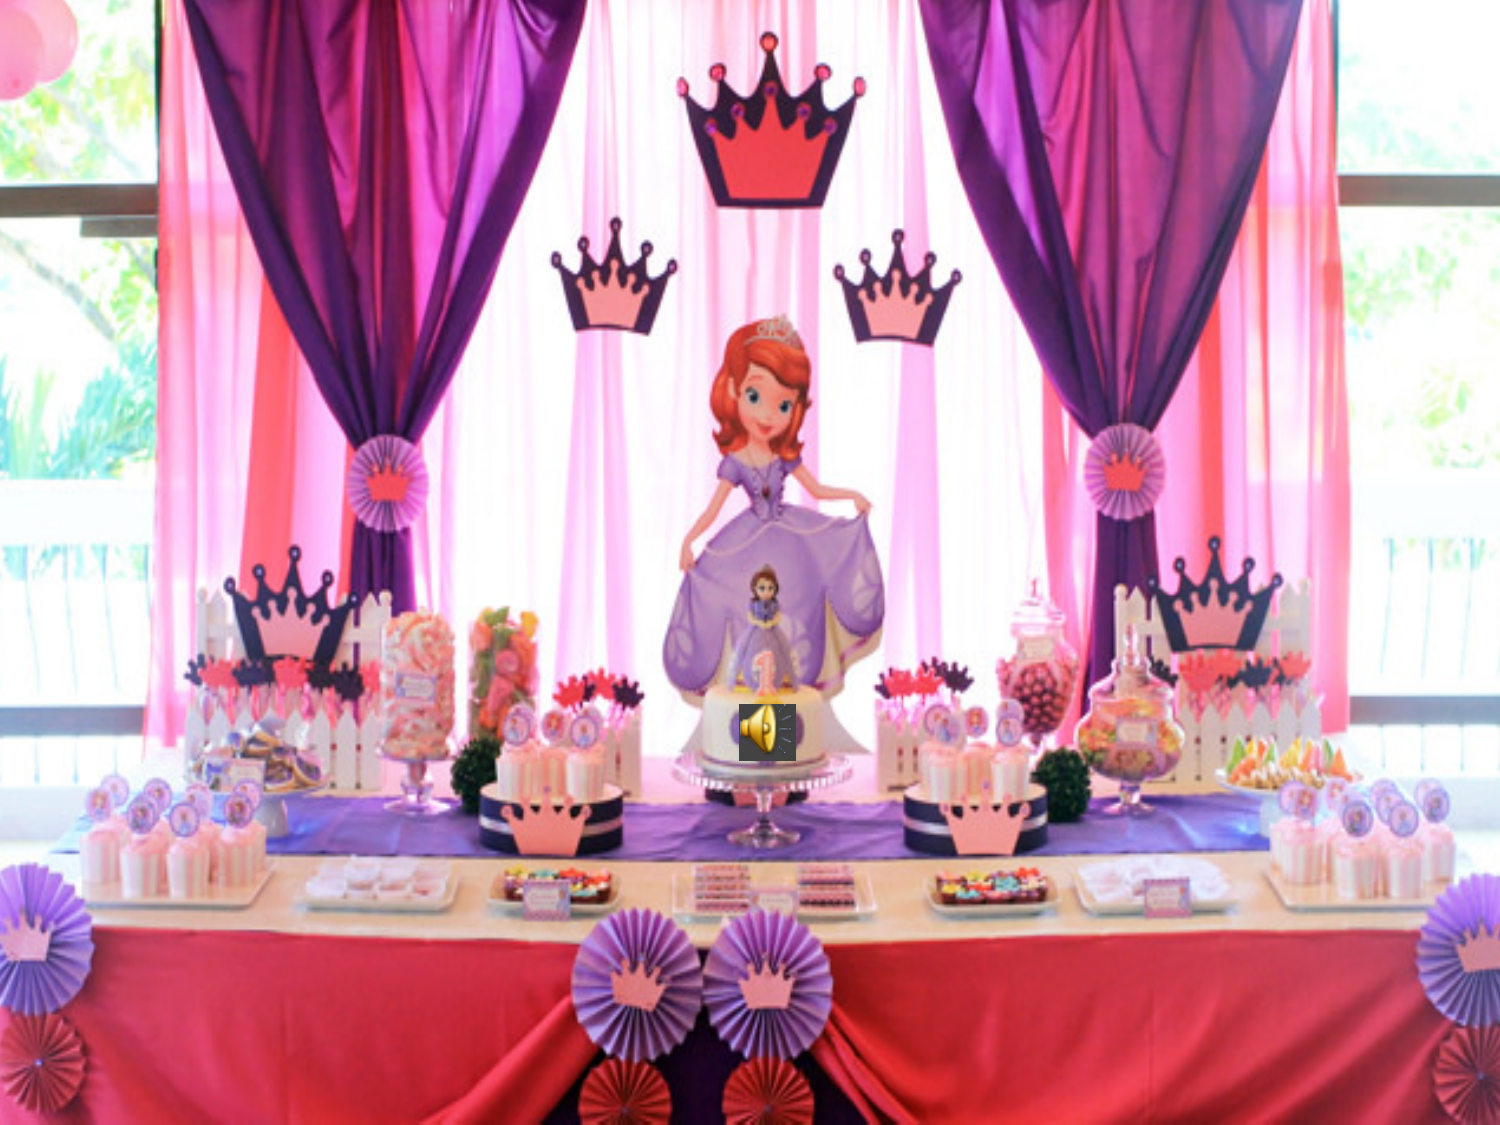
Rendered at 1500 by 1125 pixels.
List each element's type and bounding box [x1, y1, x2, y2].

list [737, 702, 798, 763]
picture [0, 0, 1500, 1125]
